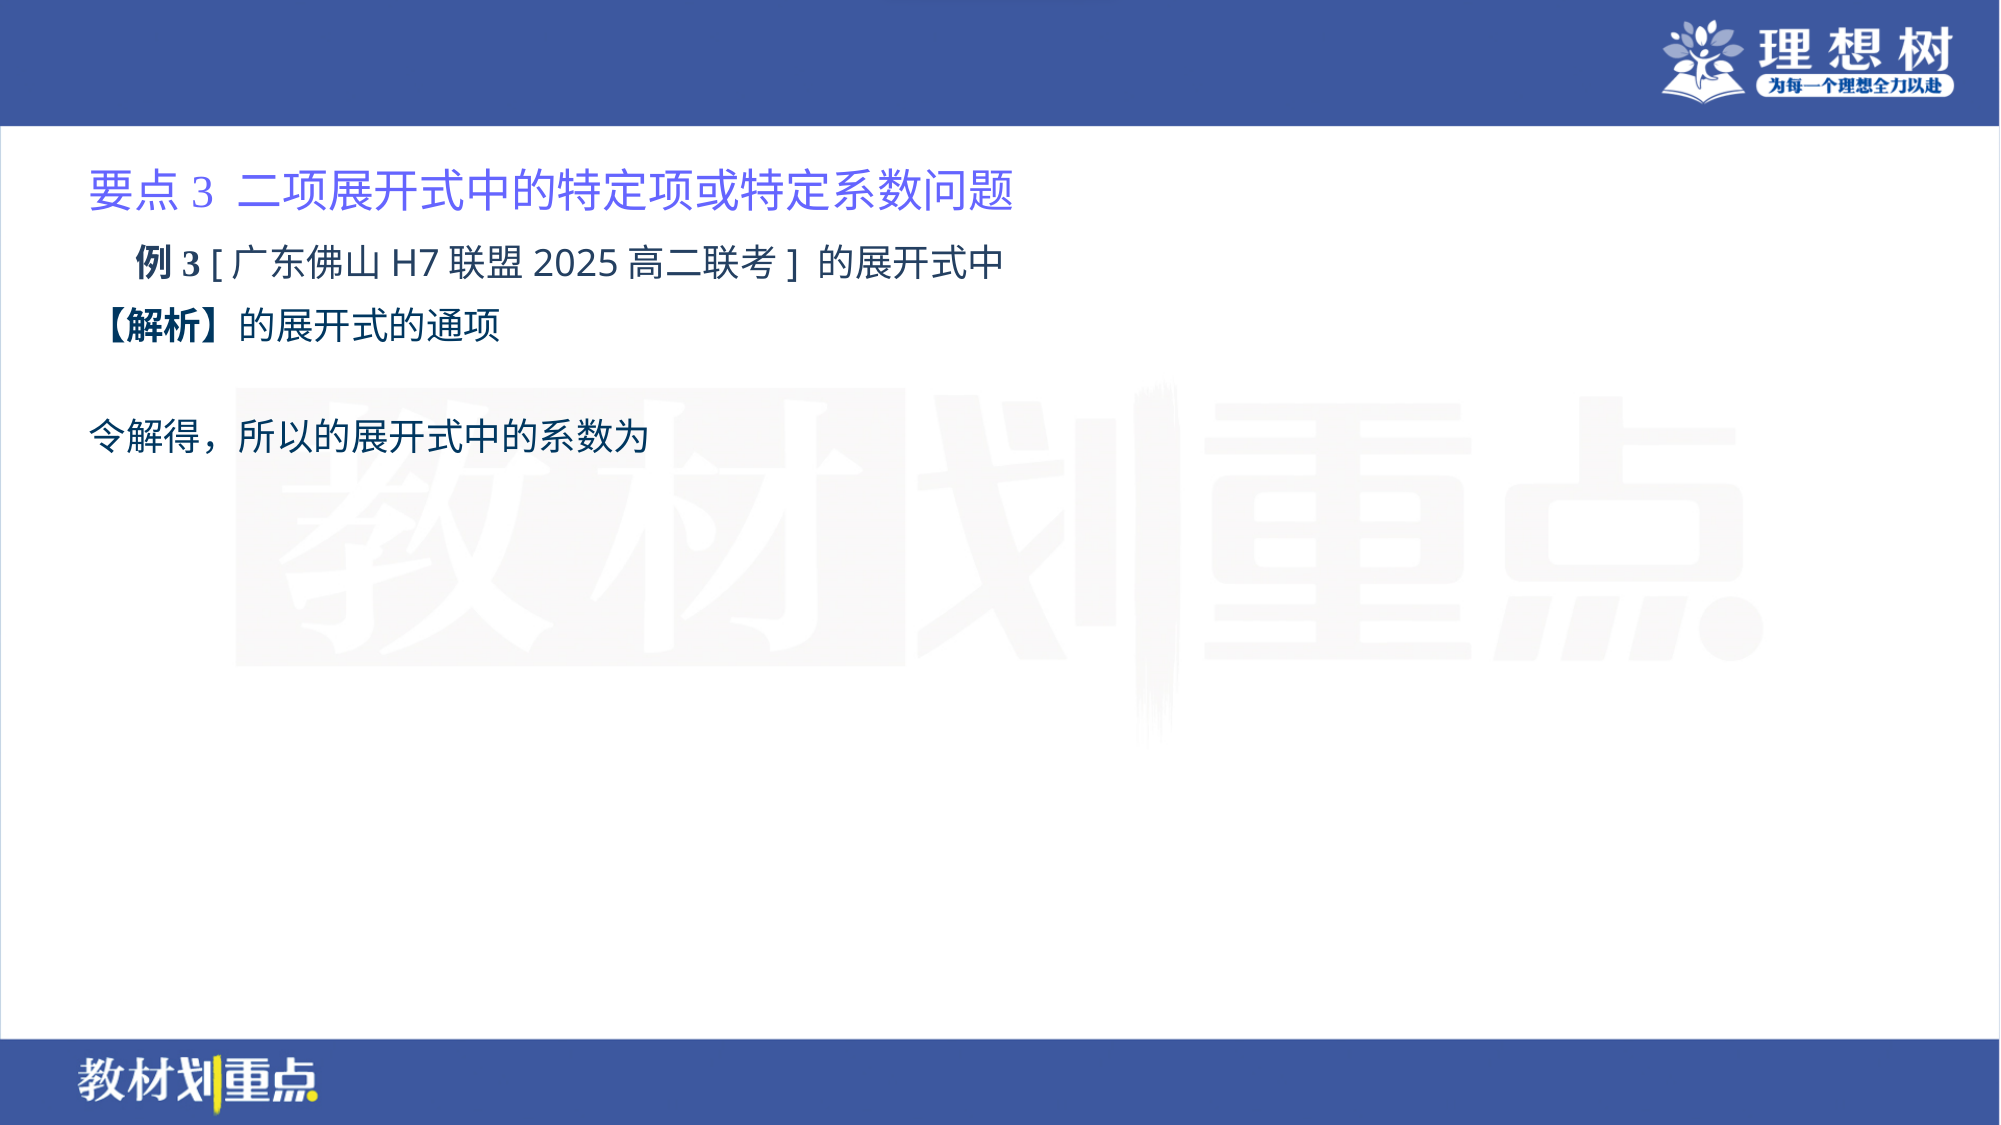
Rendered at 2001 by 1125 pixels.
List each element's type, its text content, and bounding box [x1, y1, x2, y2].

picture [0, 0, 2000, 1125]
text_box 要点3 二项展开式中的特定项或特定系数问题 [88, 135, 1911, 276]
